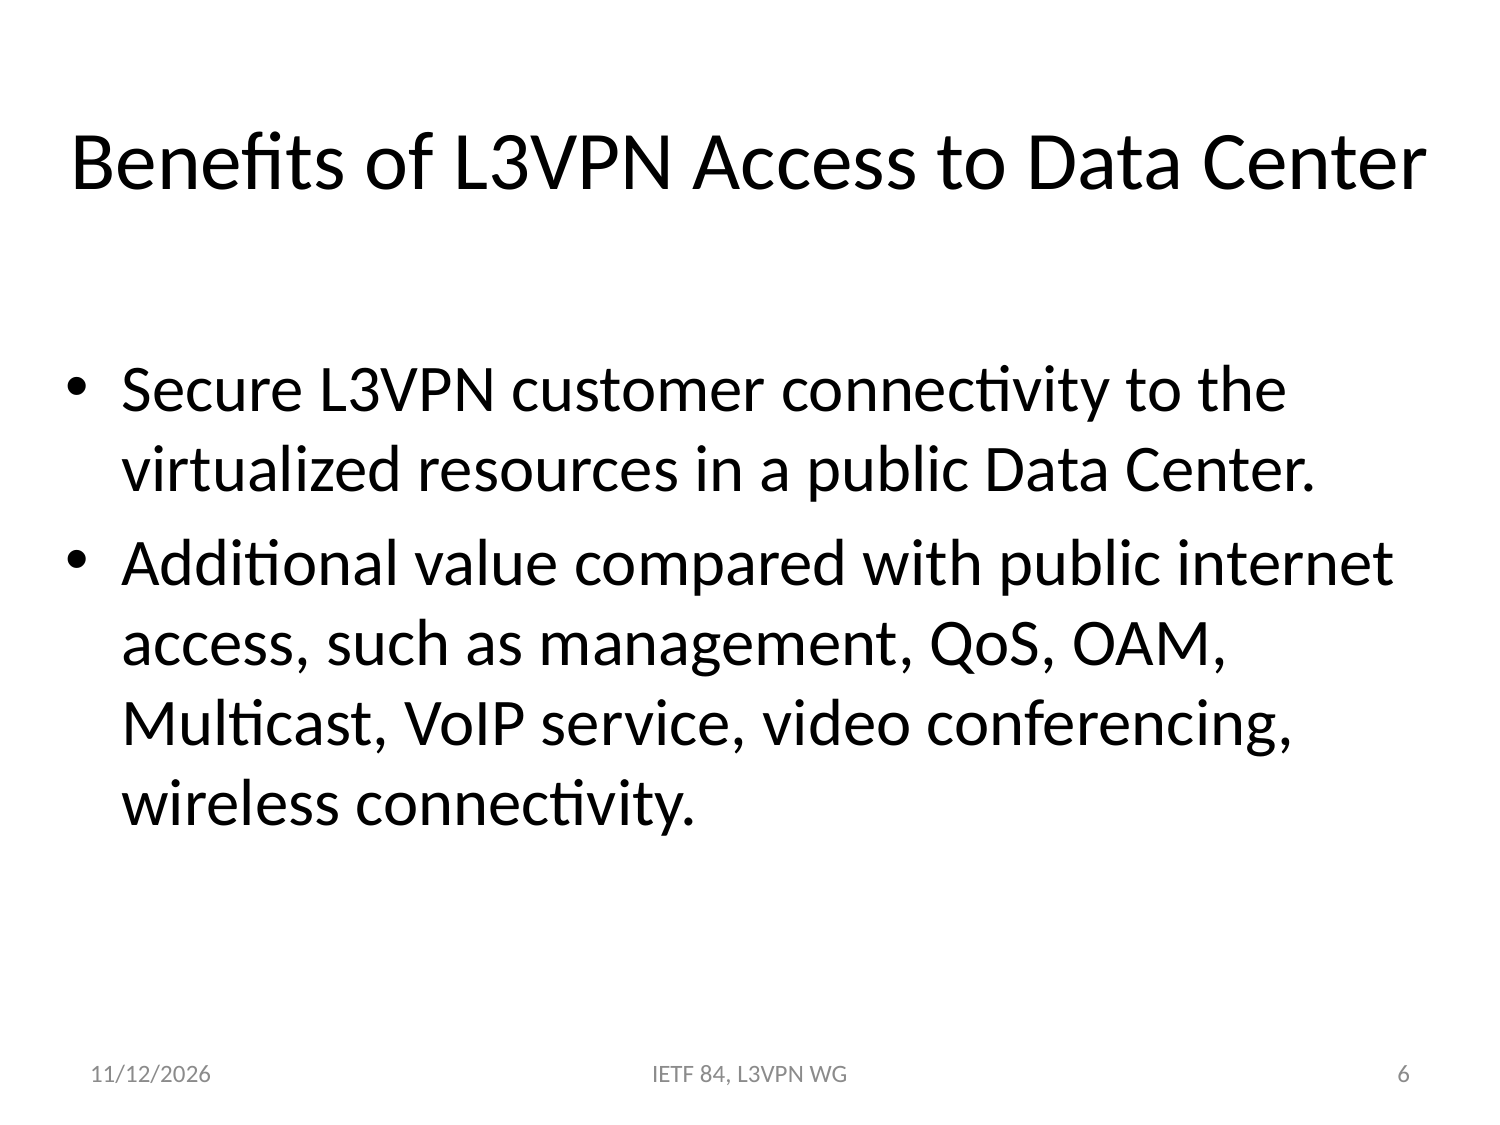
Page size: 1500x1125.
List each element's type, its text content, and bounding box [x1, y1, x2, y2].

slide_number 6 [1074, 1042, 1425, 1103]
title Benefits of L3VPN Access to Data Center [50, 62, 1450, 250]
list Secure L3VPN customer connectivity to the virtualized resources in a public Data Center. Additional value compared with public internet access, such as management, QoS, OAM, Multicast, VoIP service, video conferencing, wireless connectivity. [50, 337, 1425, 1125]
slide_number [75, 1042, 425, 1103]
footer IETF 84, L3VPN WG [512, 1042, 988, 1103]
